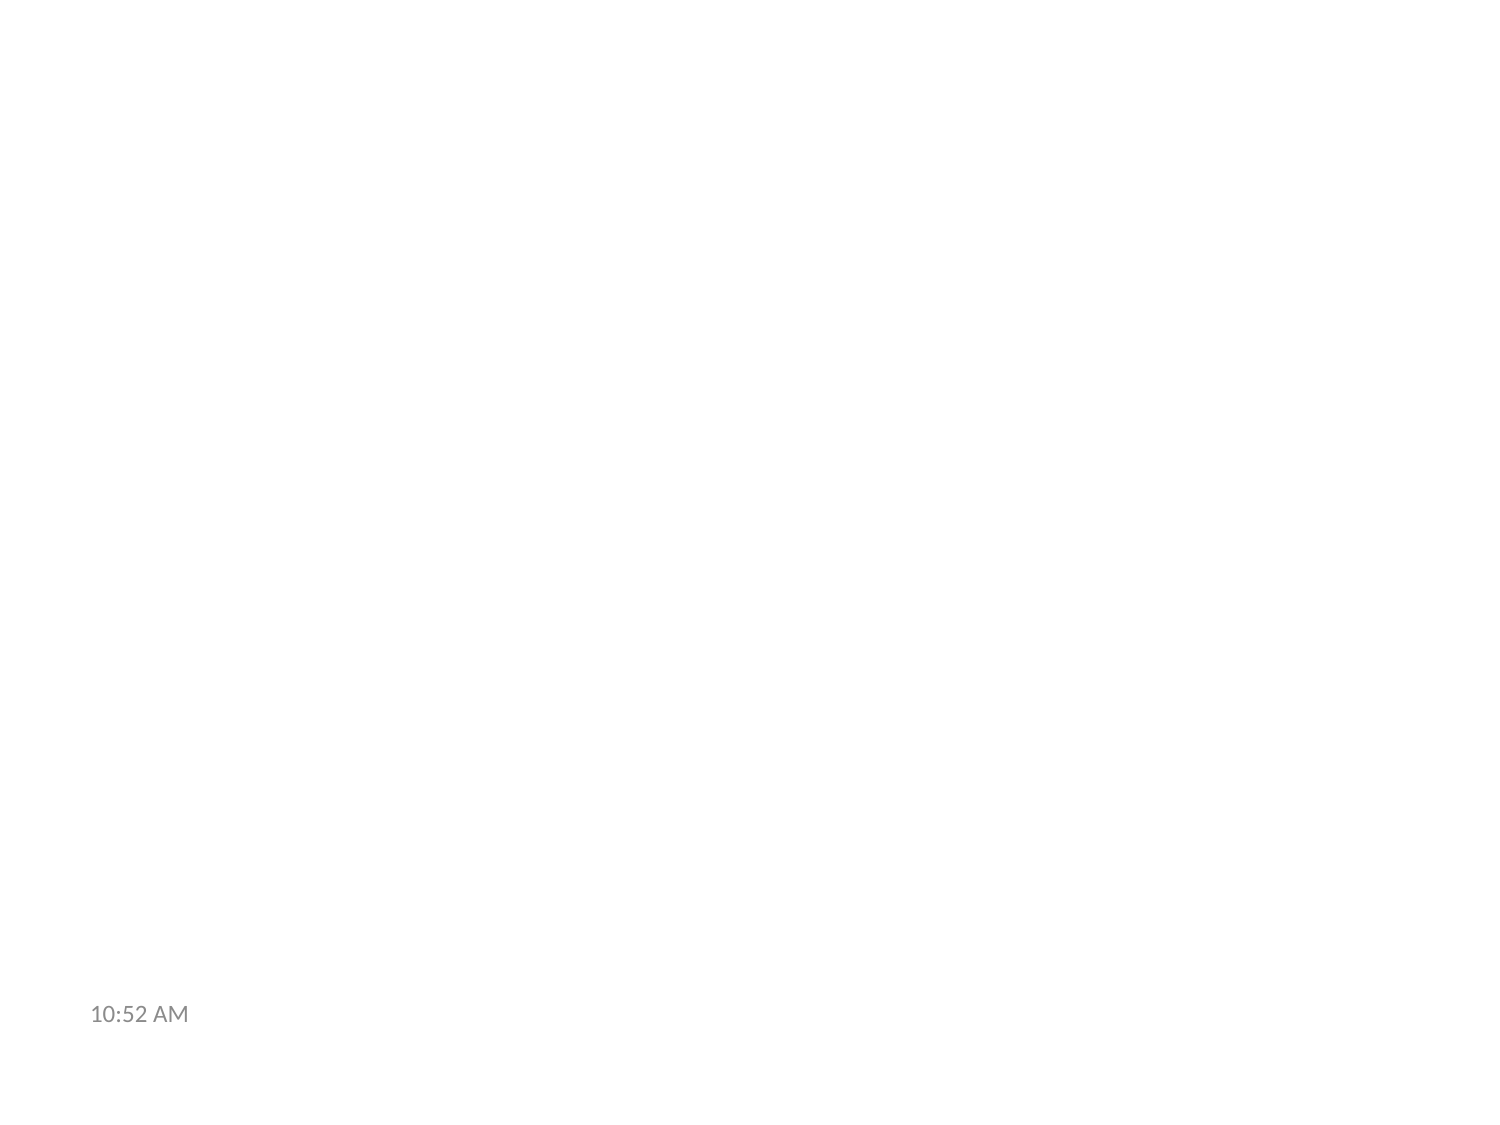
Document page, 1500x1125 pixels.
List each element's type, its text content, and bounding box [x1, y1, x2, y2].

text_box 3:35 PM [75, 982, 425, 1043]
